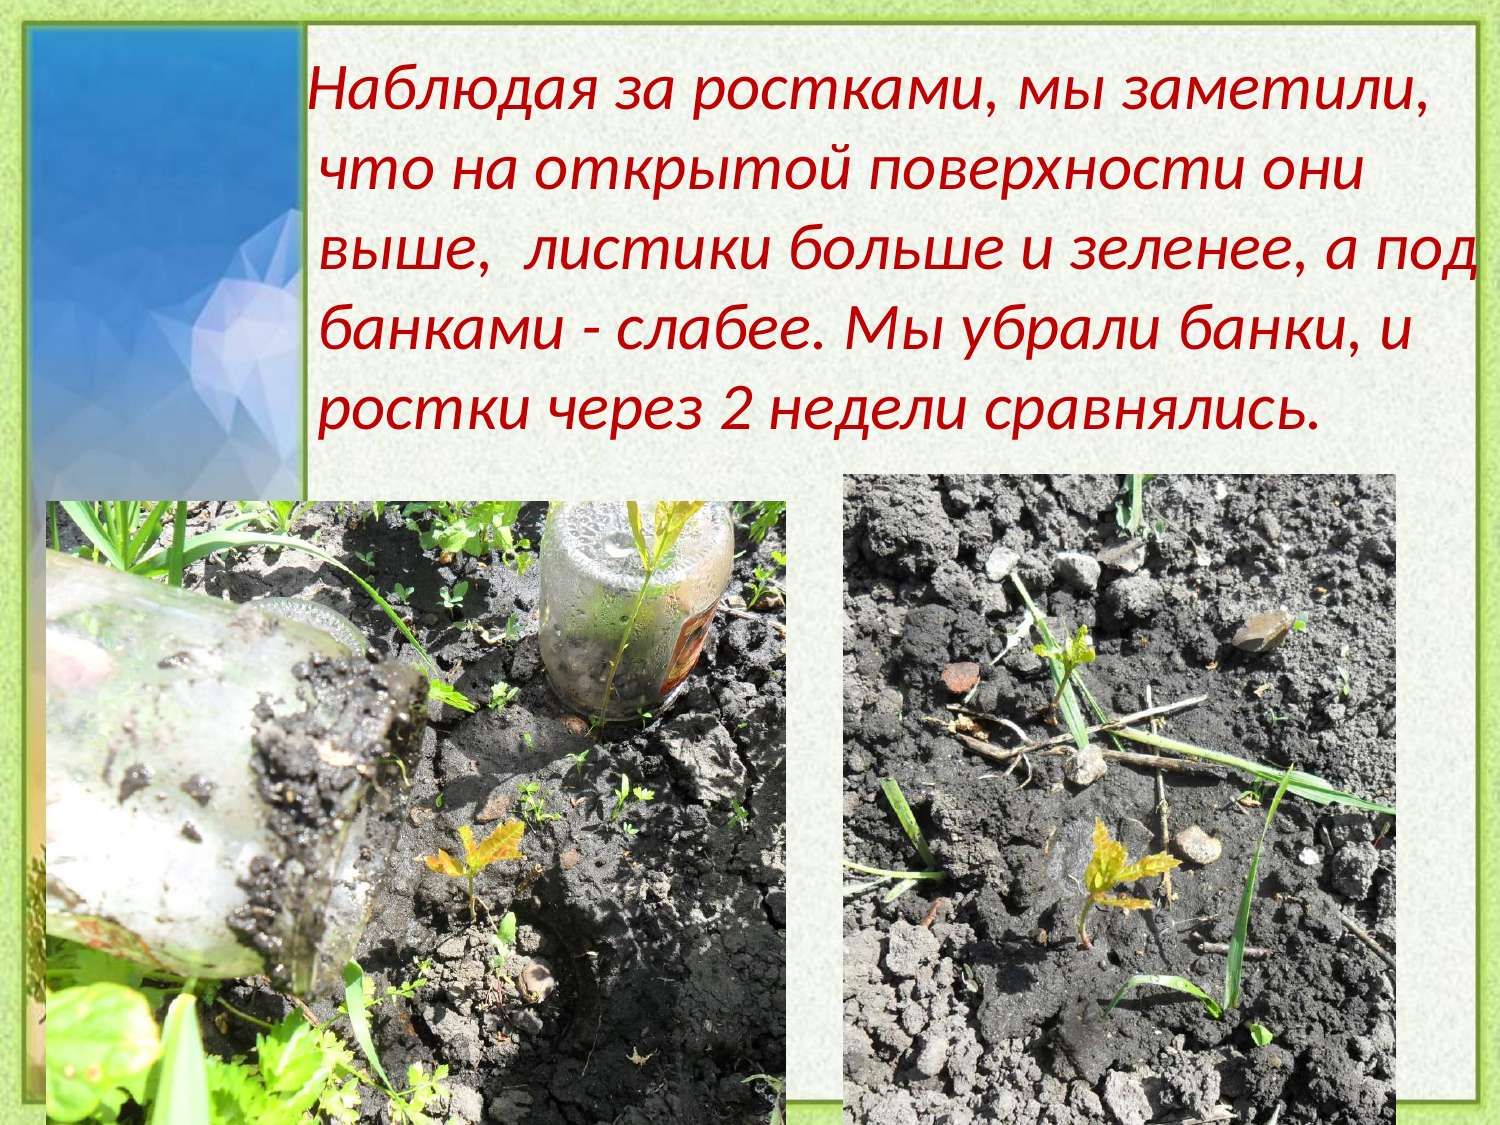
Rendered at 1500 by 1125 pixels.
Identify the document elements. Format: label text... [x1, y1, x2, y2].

picture [0, 0, 1500, 1125]
list Наблюдая за ростками, мы заметили, что на открытой поверхности они выше, листики больше и зеленее, а под банками - слабее. Мы убрали банки, и ростки через 2 недели сравнялись. [246, 35, 1500, 657]
